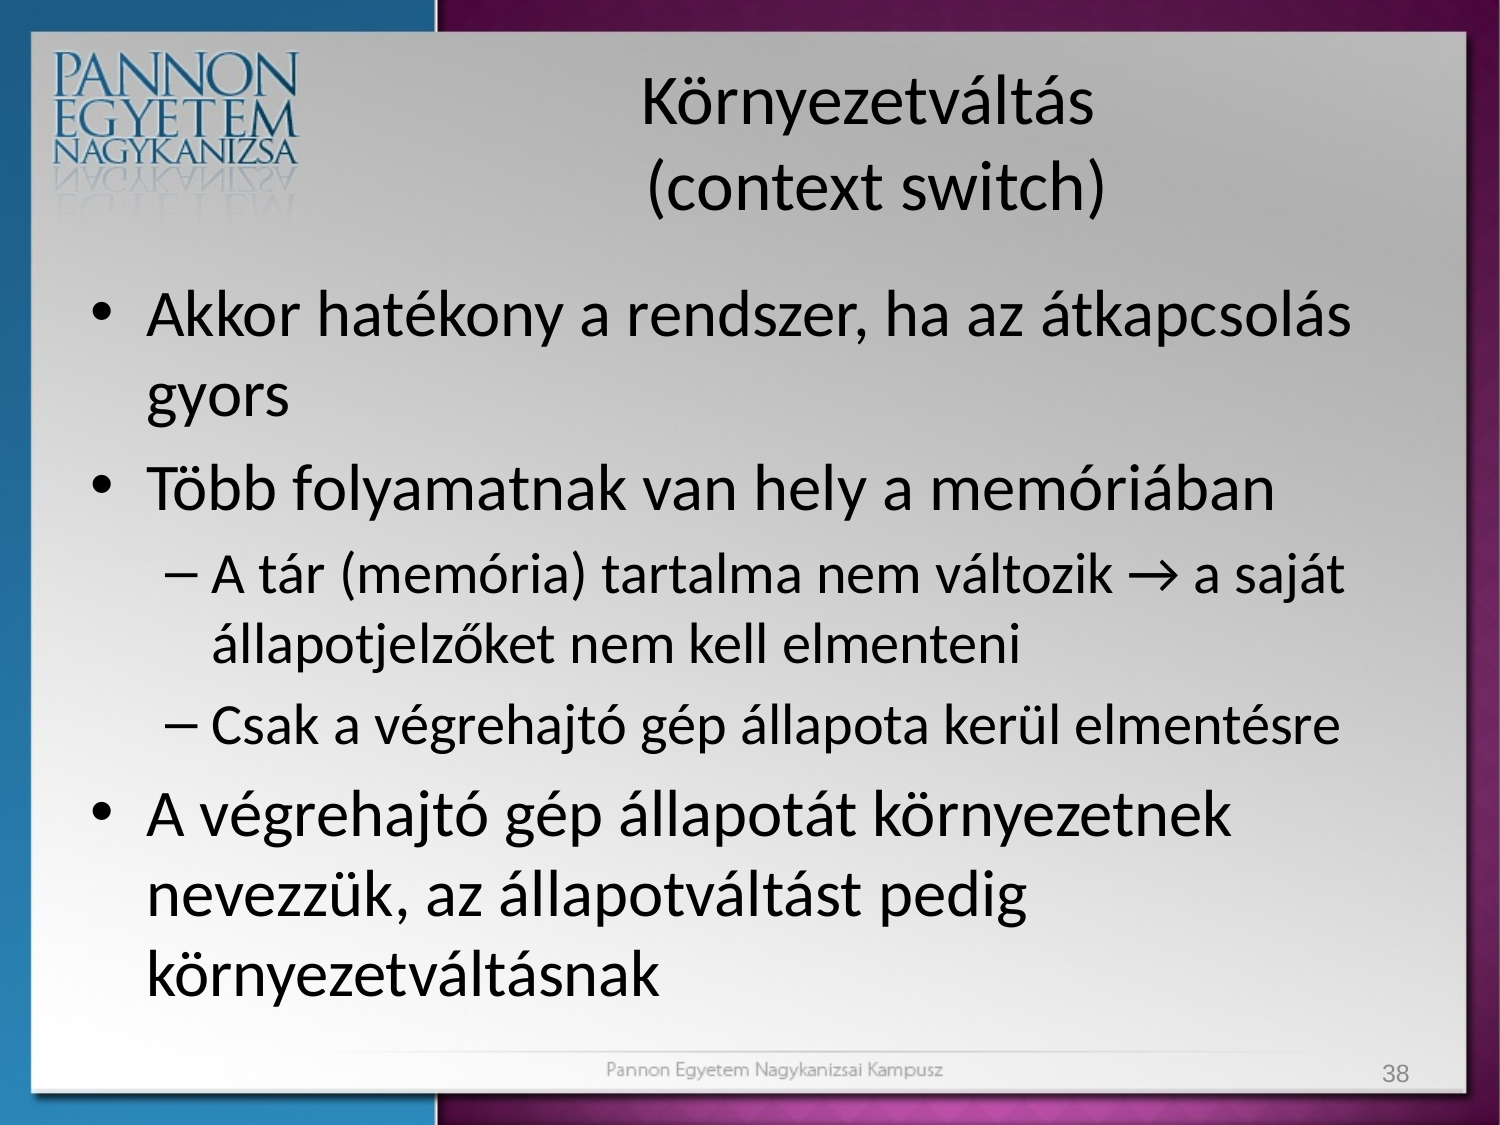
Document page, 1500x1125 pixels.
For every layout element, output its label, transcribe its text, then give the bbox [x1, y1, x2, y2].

title Környezetváltás (context switch) [328, 45, 1425, 233]
picture [0, 0, 1500, 1125]
list Akkor hatékony a rendszer, ha az átkapcsolás gyors Több folyamatnak van hely a memóriában A tár (memória) tartalma nem változik → a saját állapotjelzőket nem kell elmenteni Csak a végrehajtó gép állapota kerül elmentésre A végrehajtó gép állapotát környezetnek nevezzük, az állapotváltást pedig környezetváltásnak [75, 262, 1425, 1043]
slide_number 38 [1074, 1042, 1425, 1103]
